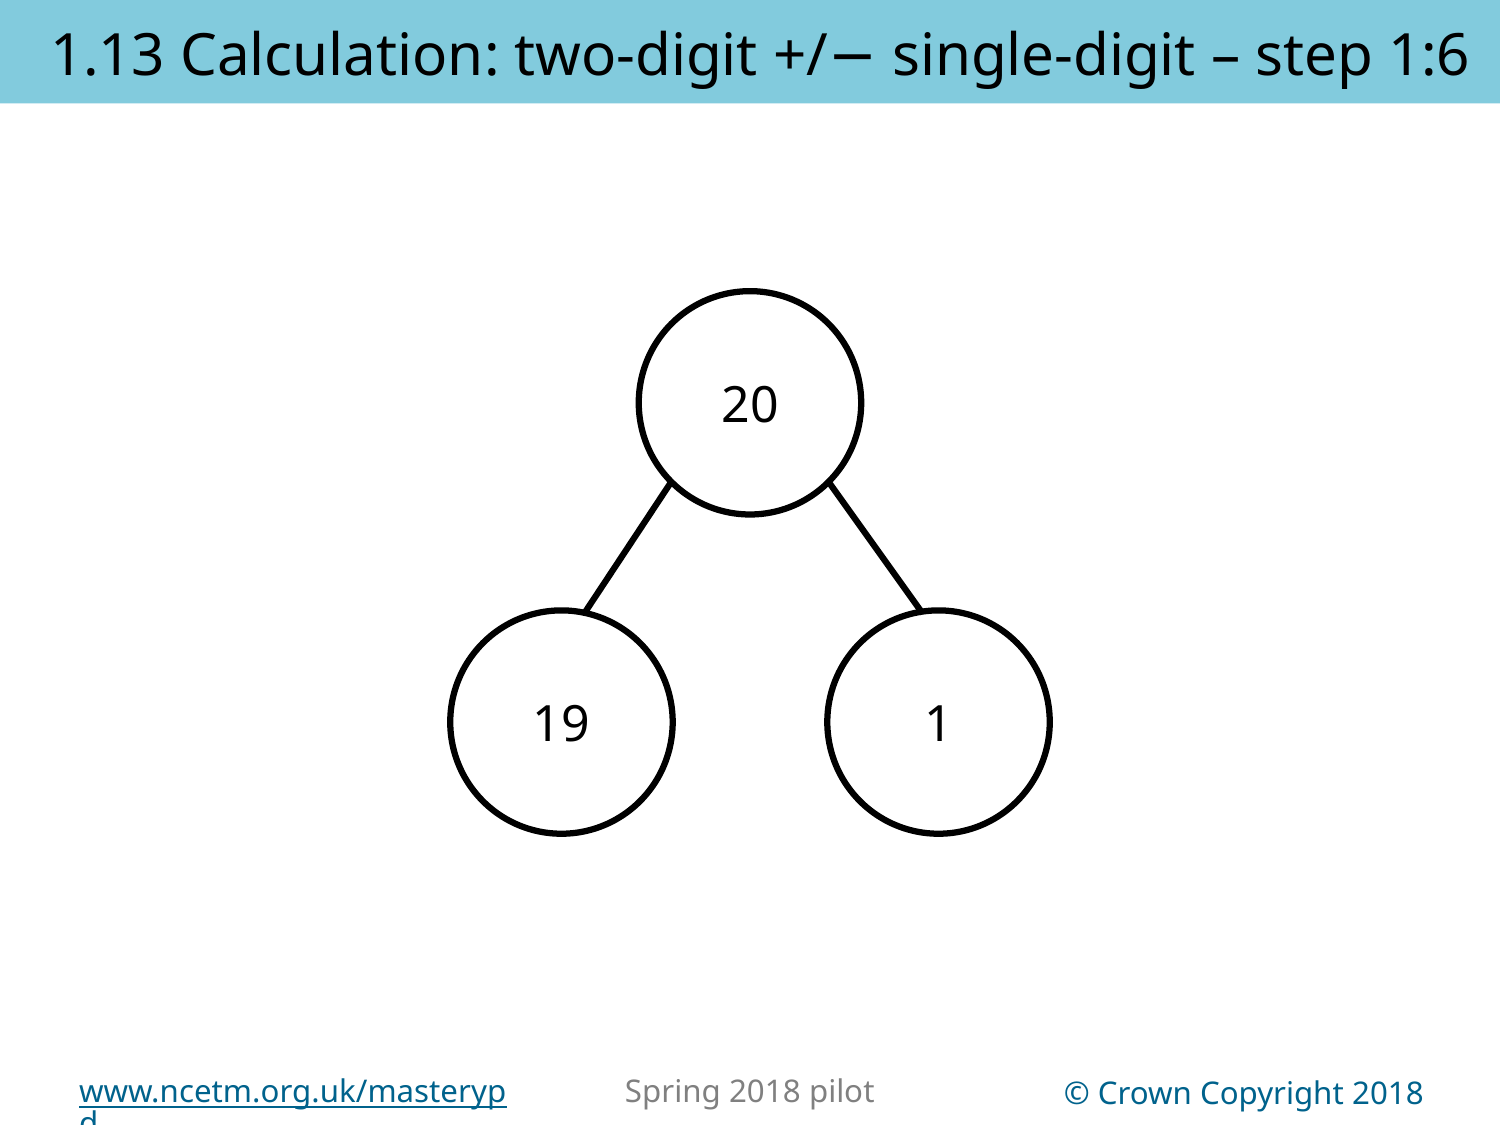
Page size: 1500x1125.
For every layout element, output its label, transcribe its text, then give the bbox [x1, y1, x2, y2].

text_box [449, 290, 1050, 834]
list 1.13 Calculation: two-digit +/− single-digit – step 1:6 [0, 0, 1500, 104]
